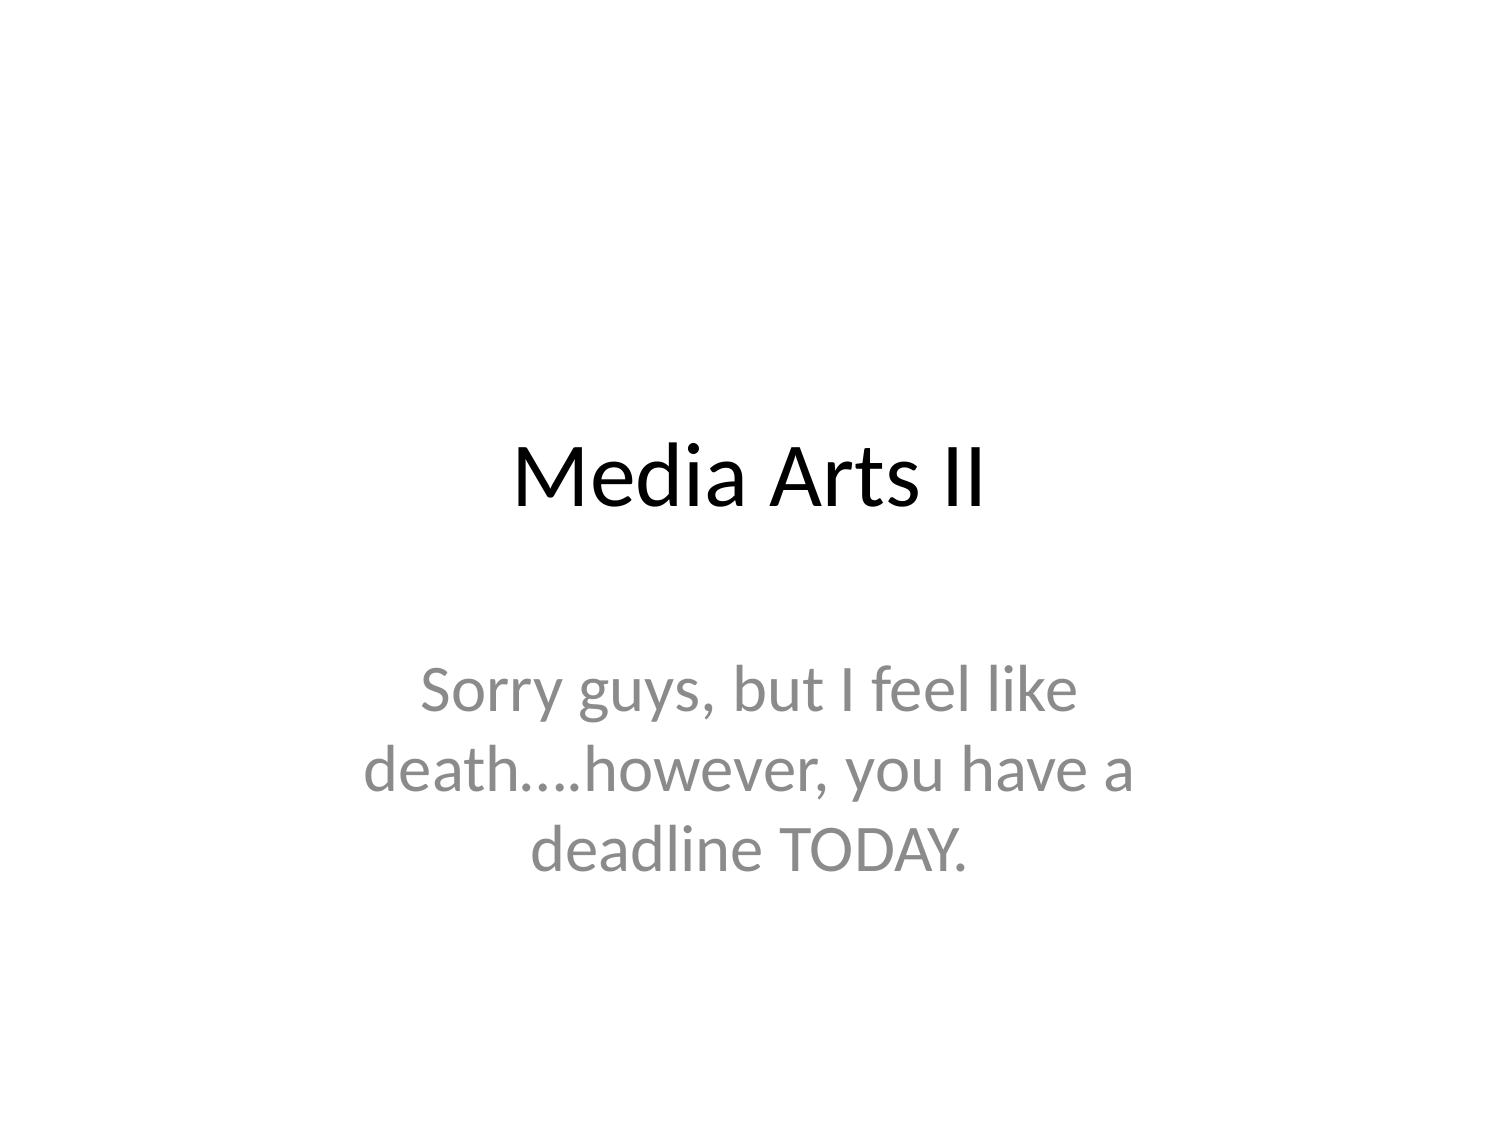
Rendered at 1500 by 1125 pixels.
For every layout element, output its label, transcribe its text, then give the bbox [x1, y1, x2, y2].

title Media Arts II [112, 349, 1388, 591]
subtitle Sorry guys, but I feel like death….however, you have a deadline TODAY. [225, 637, 1275, 925]
